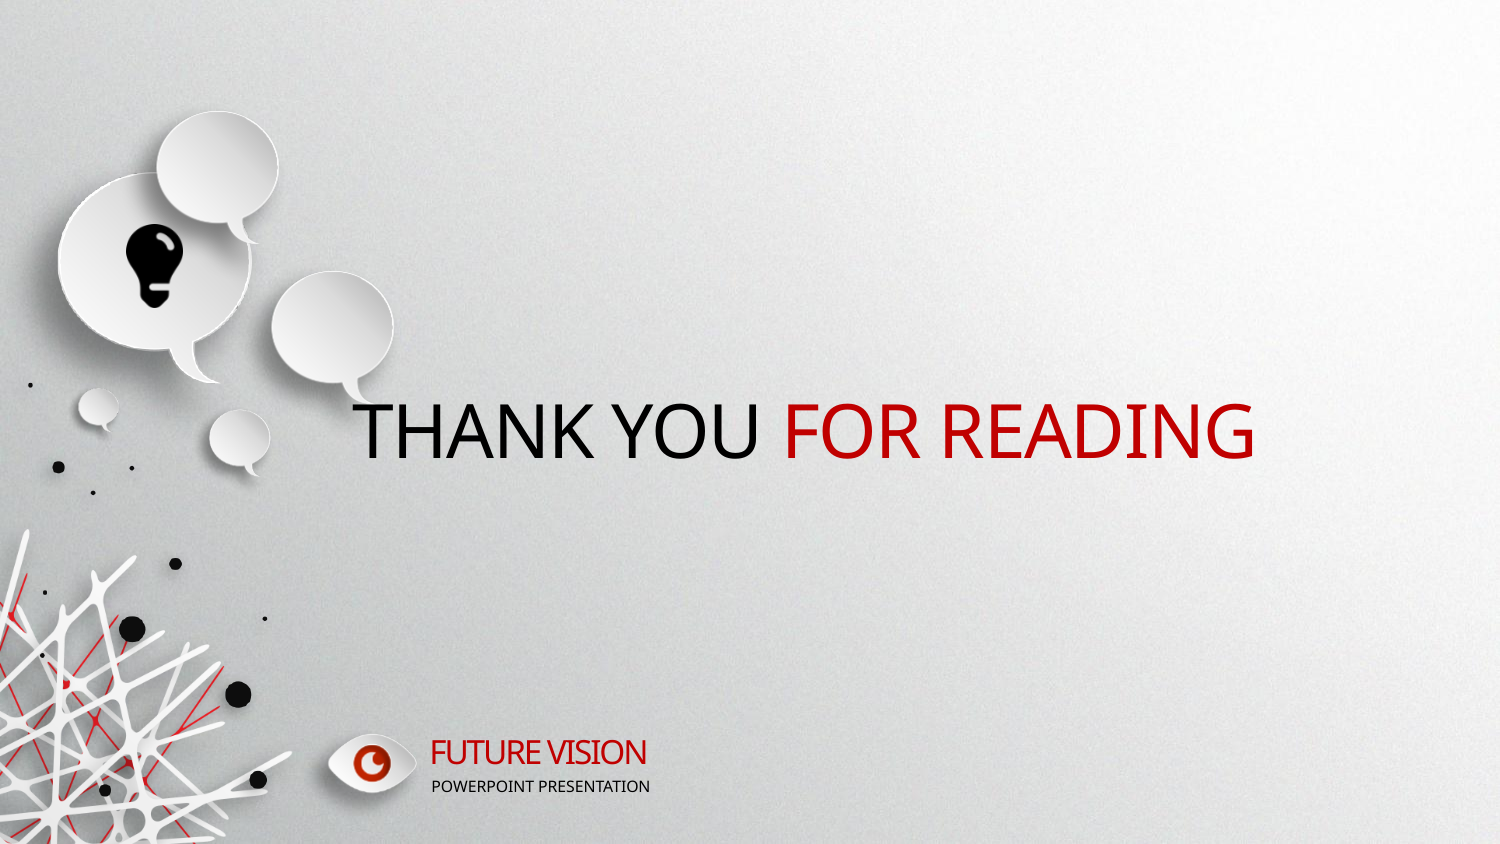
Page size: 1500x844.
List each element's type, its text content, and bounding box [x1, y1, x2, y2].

text_box THANK YOU FOR READING [281, 383, 1339, 474]
text_box FUTURE VISION [429, 731, 682, 772]
text_box POWERPOINT PRESENTATION [431, 777, 674, 797]
picture [0, 0, 1500, 844]
